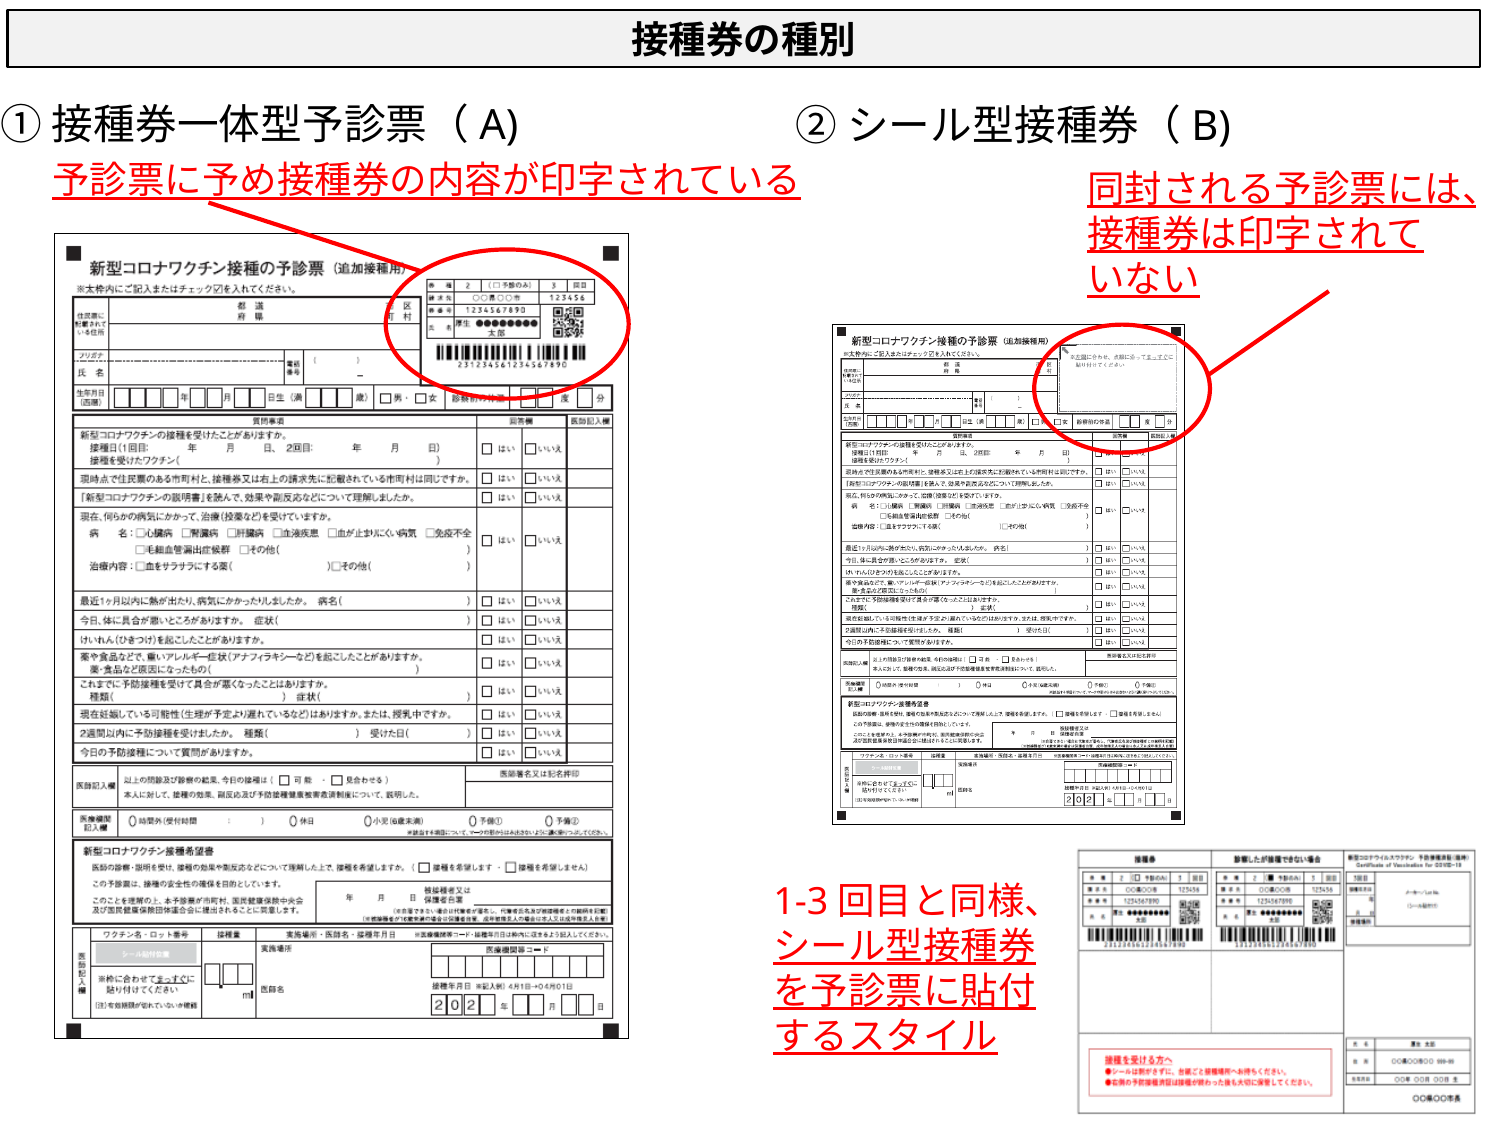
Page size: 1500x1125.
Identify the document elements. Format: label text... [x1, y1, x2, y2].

picture [54, 233, 629, 1039]
text_box ①接種券一体型予診票（A) [0, 90, 534, 156]
picture [1072, 843, 1481, 1116]
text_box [208, 202, 422, 272]
text_box 予診票に予め接種券の内容が印字されている [37, 148, 816, 209]
picture [832, 323, 1185, 826]
text_box [1188, 343, 1213, 434]
text_box ②シール型接種券（B) [780, 90, 1246, 156]
text_box 接種券の種別 [5, 8, 1482, 69]
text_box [1208, 290, 1330, 375]
text_box 同封される予診票には、 接種券は印字されて いない [1072, 157, 1491, 308]
text_box 1-3回目と同様、 シール型接種券 を予診票に貼付 するスタイル [758, 869, 1067, 1065]
